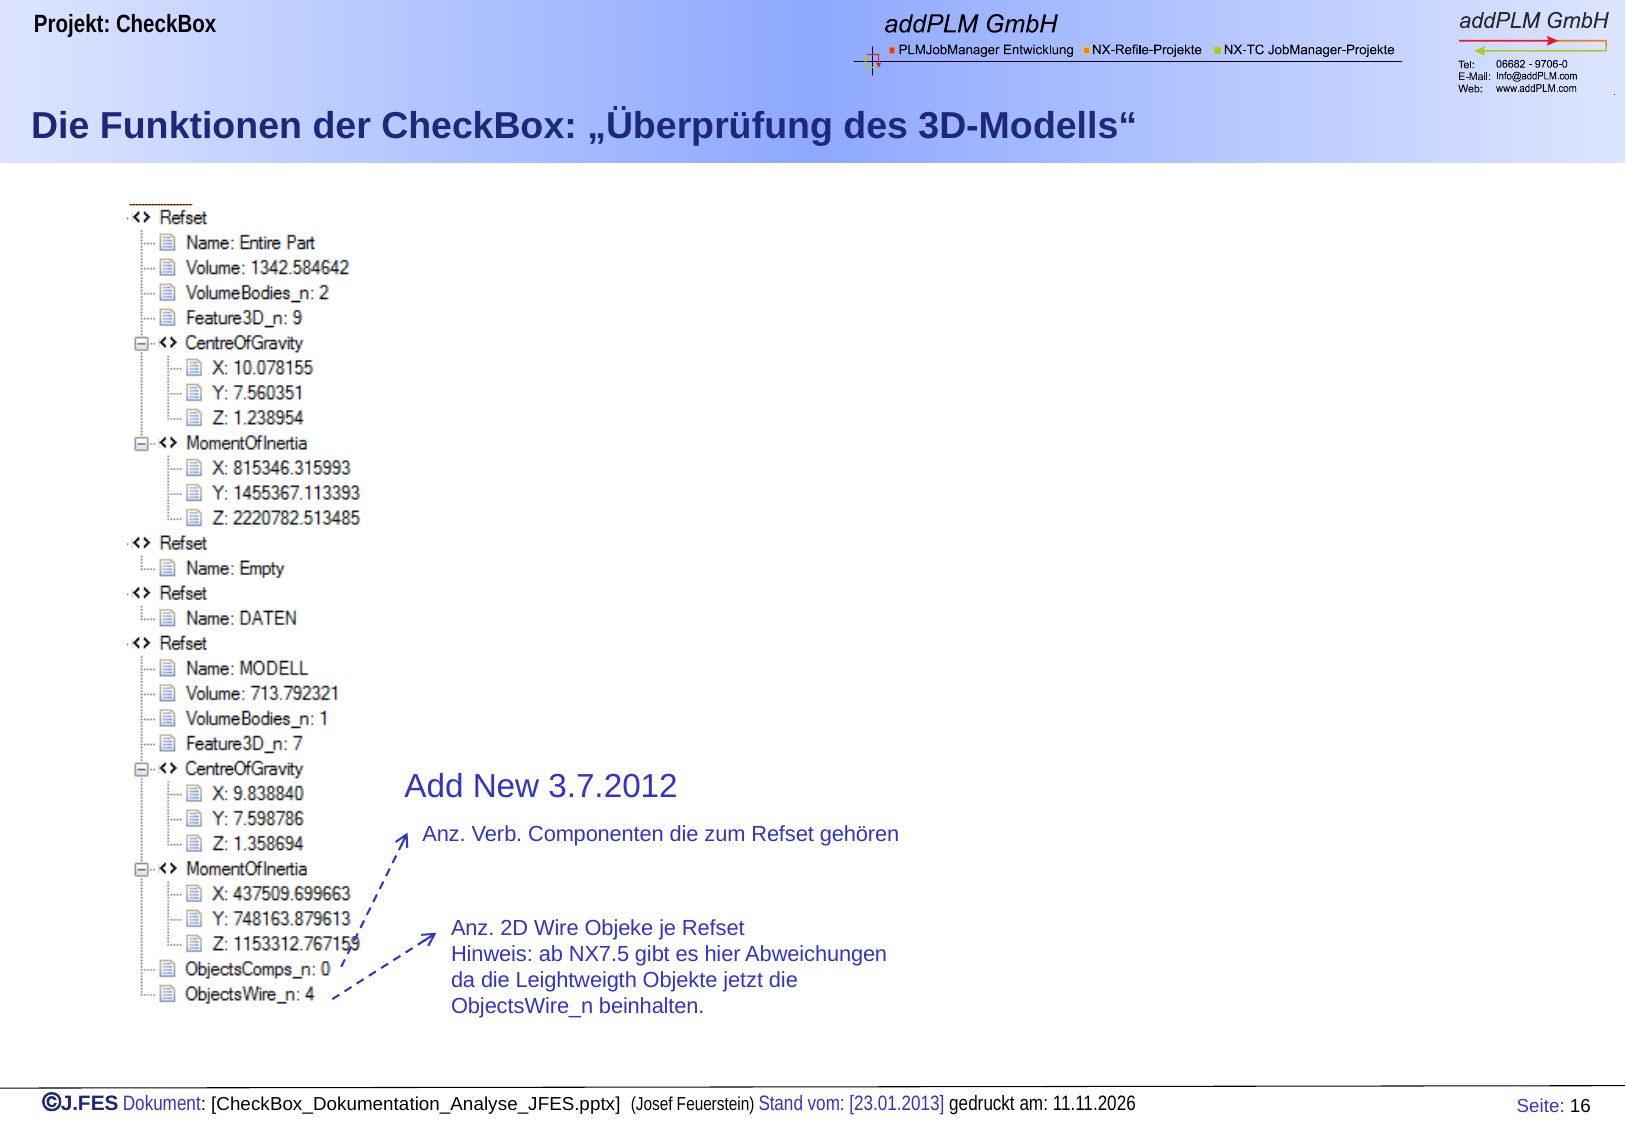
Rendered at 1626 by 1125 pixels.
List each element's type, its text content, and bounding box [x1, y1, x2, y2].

title Die Funktionen der CheckBox: „Überprüfung des 3D-Modells“ [30, 73, 1600, 147]
text_box Anz. 2D Wire Objeke je Refset Hinweis: ab NX7.5 gibt es hier Abweichungen da die Leightweigth Objekte jetzt die ObjectsWire_n beinhalten. [436, 906, 916, 1026]
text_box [332, 932, 437, 1000]
text_box Anz. Verb. Componenten die zum Refset gehören [407, 812, 1225, 854]
picture [126, 204, 380, 1007]
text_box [341, 832, 408, 931]
text_box Add New 3.7.2012 [389, 756, 775, 812]
